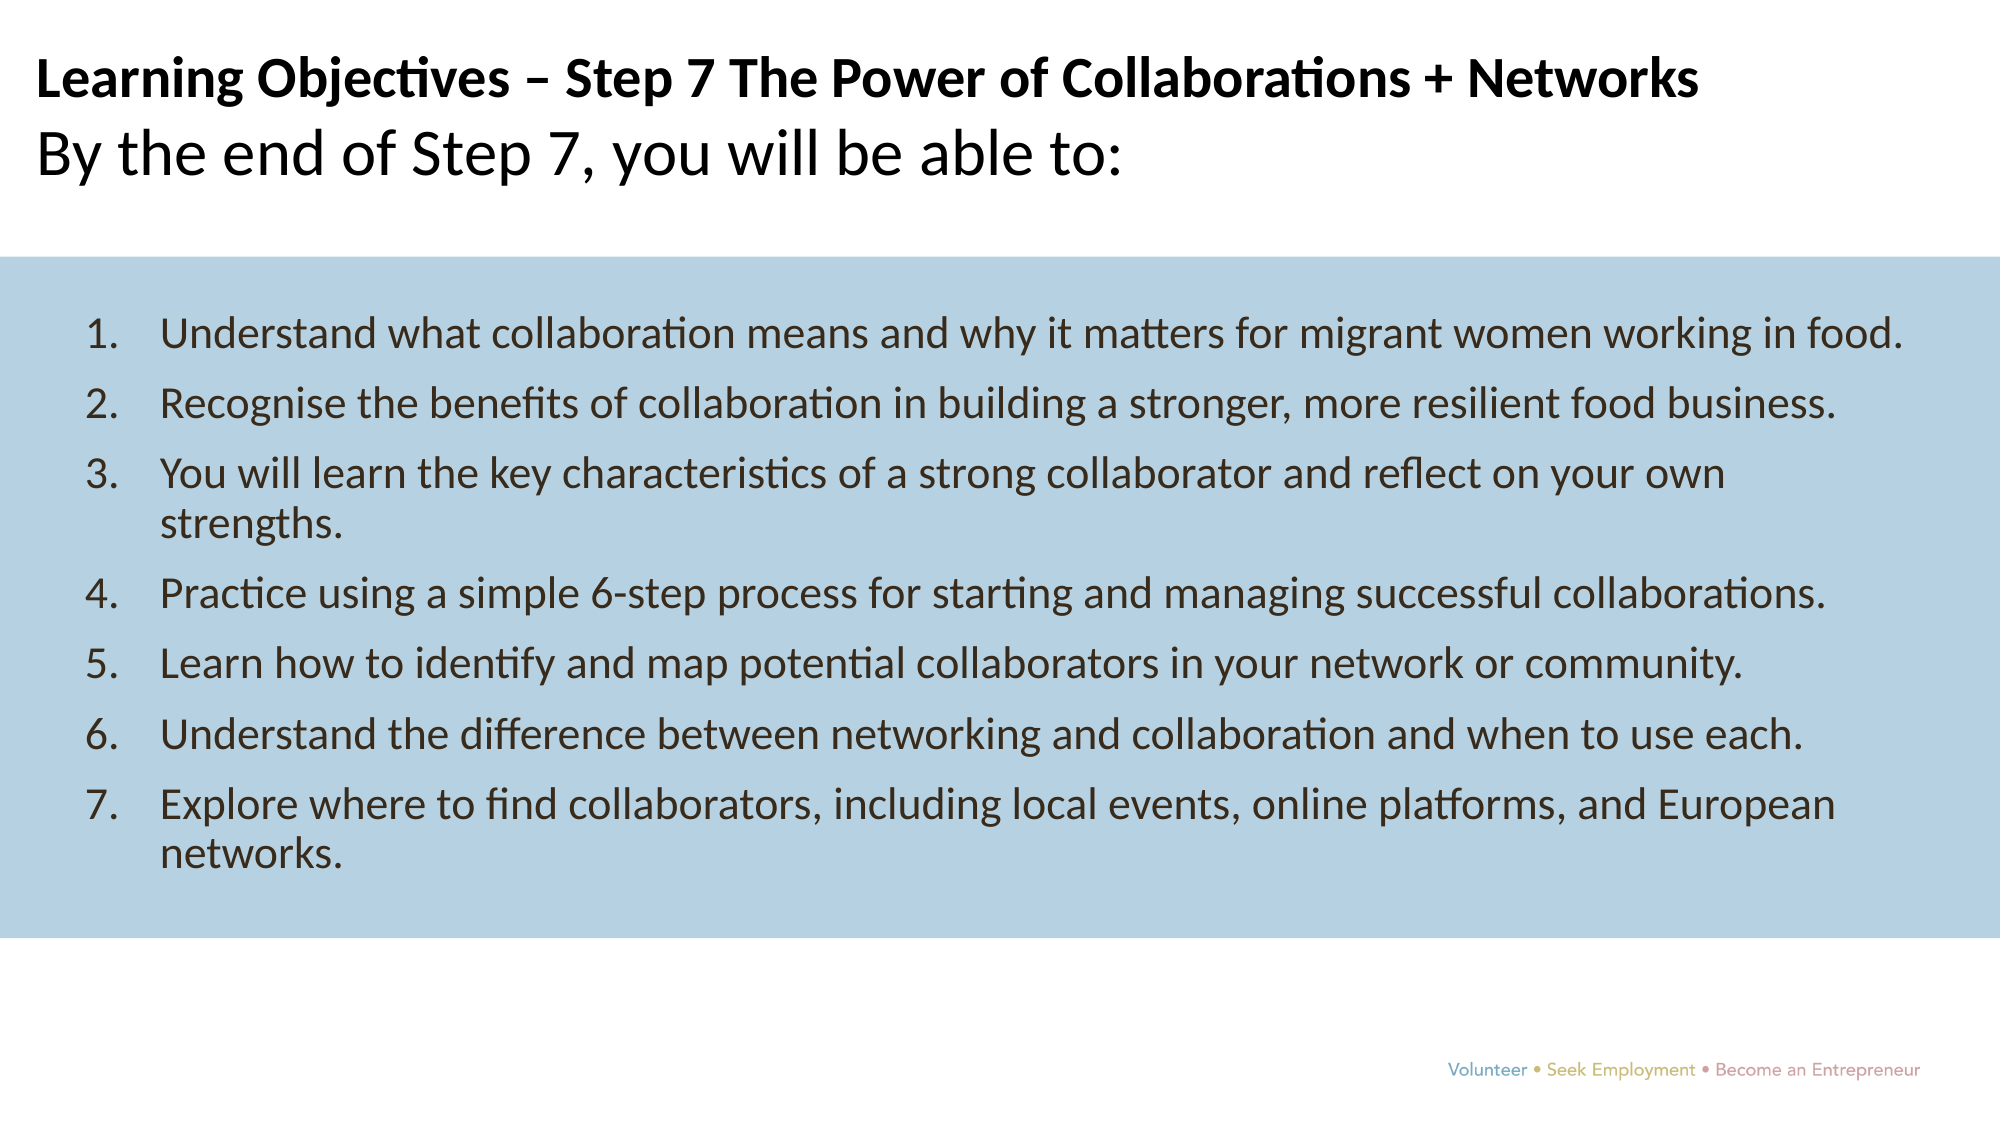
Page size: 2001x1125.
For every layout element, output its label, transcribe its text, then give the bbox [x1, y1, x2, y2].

text_box Learning Objectives – Step 7 The Power of Collaborations + Networks By the end of Step 7, you will be able to: [21, 31, 2000, 197]
text_box [0, 256, 2000, 939]
picture [1418, 1046, 1971, 1103]
list Understand what collaboration means and why it matters for migrant women working in food. Recognise the benefits of collaboration in building a stronger, more resilient food business. You will learn the key characteristics of a strong collaborator and reflect on your own strengths. Practice using a simple 6-step process for starting and managing successful collaborations. Learn how to identify and map potential collaborators in your network or community. Understand the difference between networking and collaboration and when to use each. Explore where to find collaborators, including local events, online platforms, and European networks. [70, 301, 1933, 919]
